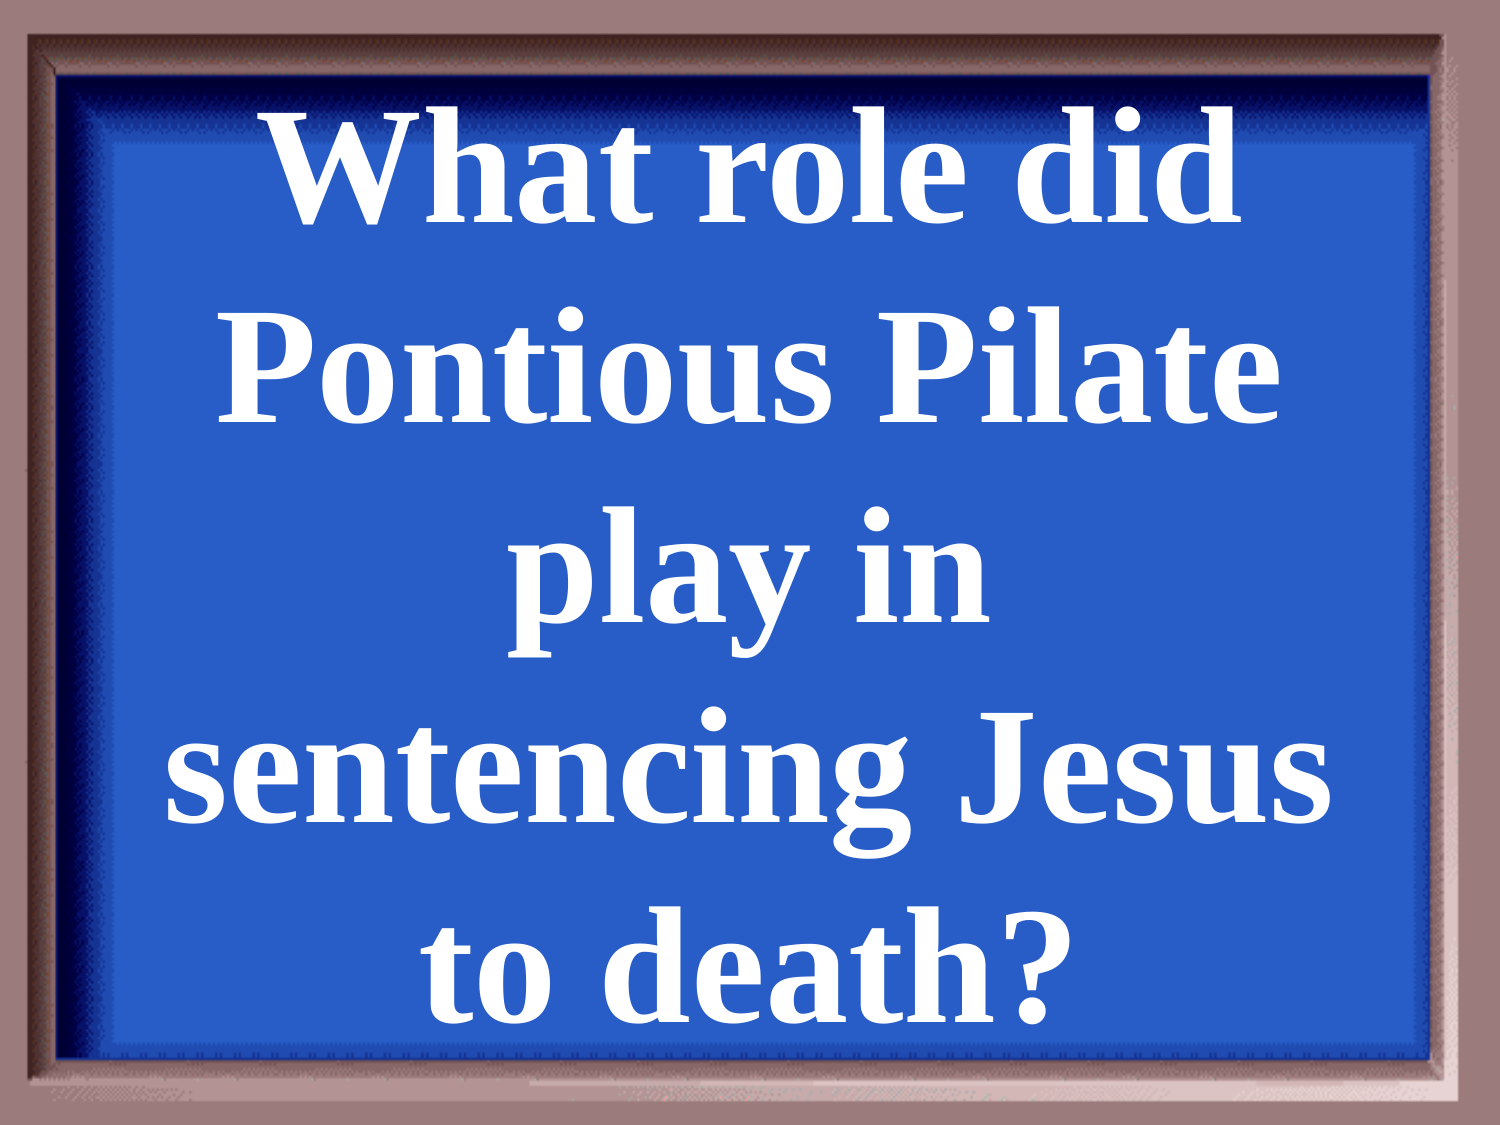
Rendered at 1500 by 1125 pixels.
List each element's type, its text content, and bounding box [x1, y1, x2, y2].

picture [0, 0, 1500, 1125]
title What role did Pontious Pilate play in sentencing Jesus to death? [112, 462, 1388, 650]
